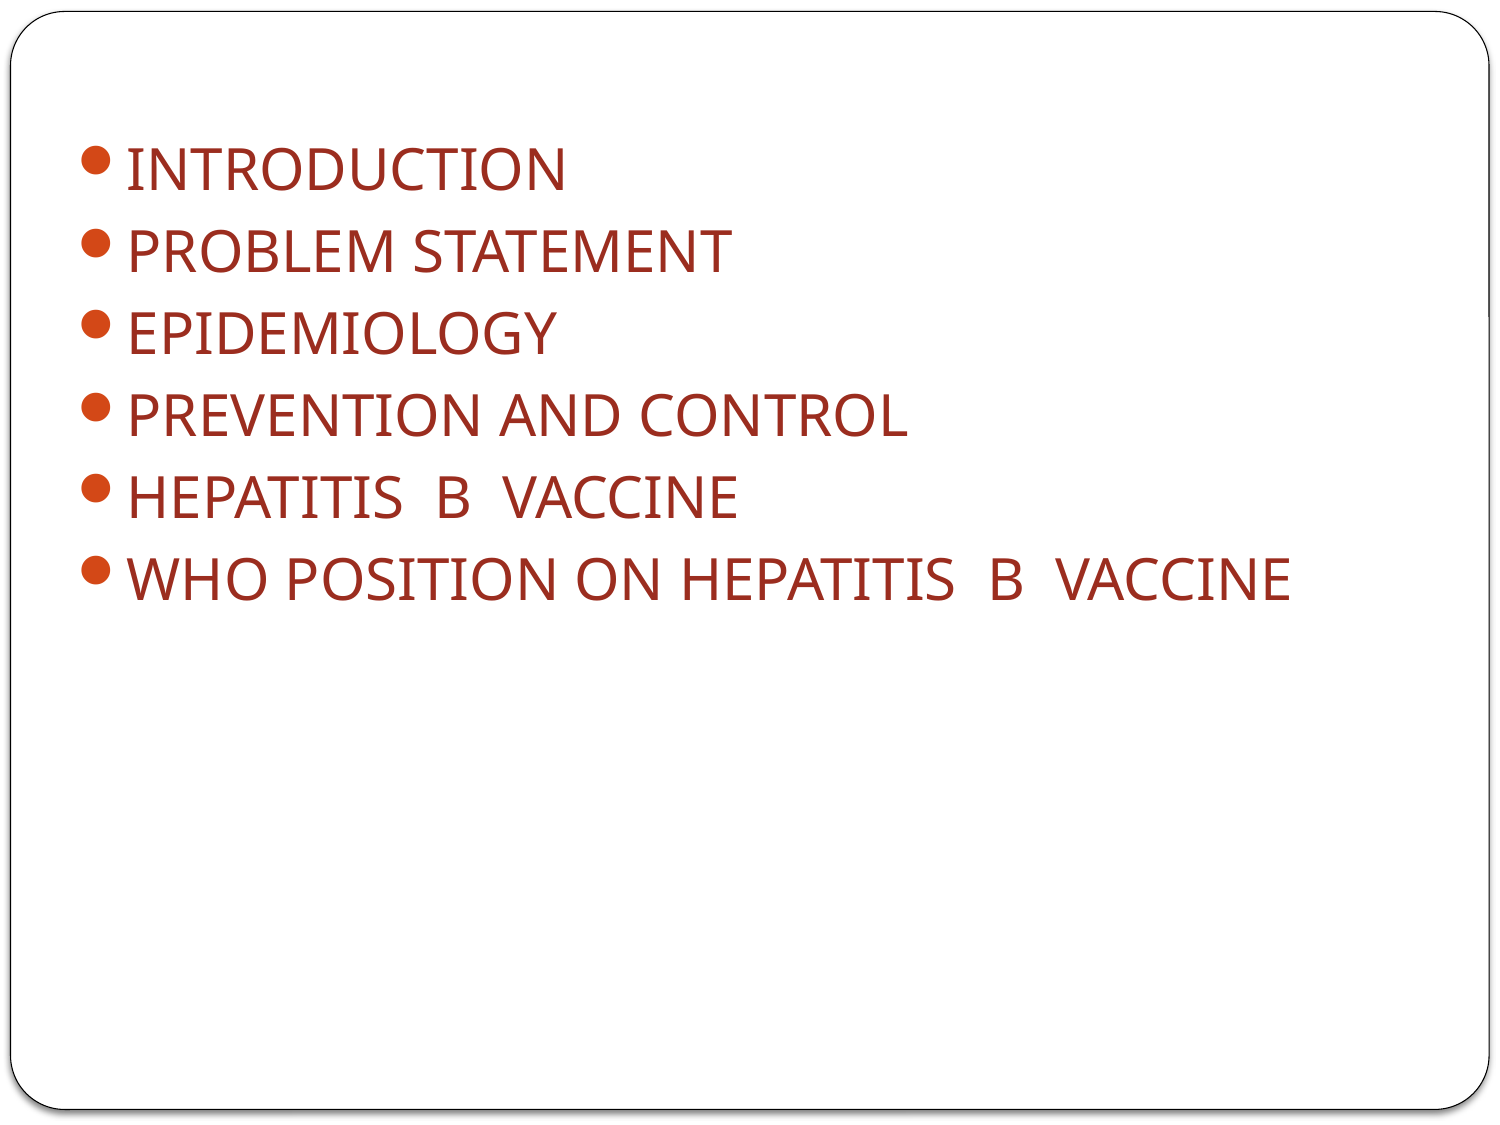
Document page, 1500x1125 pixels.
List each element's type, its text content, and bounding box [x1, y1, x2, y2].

list INTRODUCTION PROBLEM STATEMENT EPIDEMIOLOGY PREVENTION AND CONTROL HEPATITIS B VACCINE WHO POSITION ON HEPATITIS B VACCINE [62, 125, 1425, 1005]
